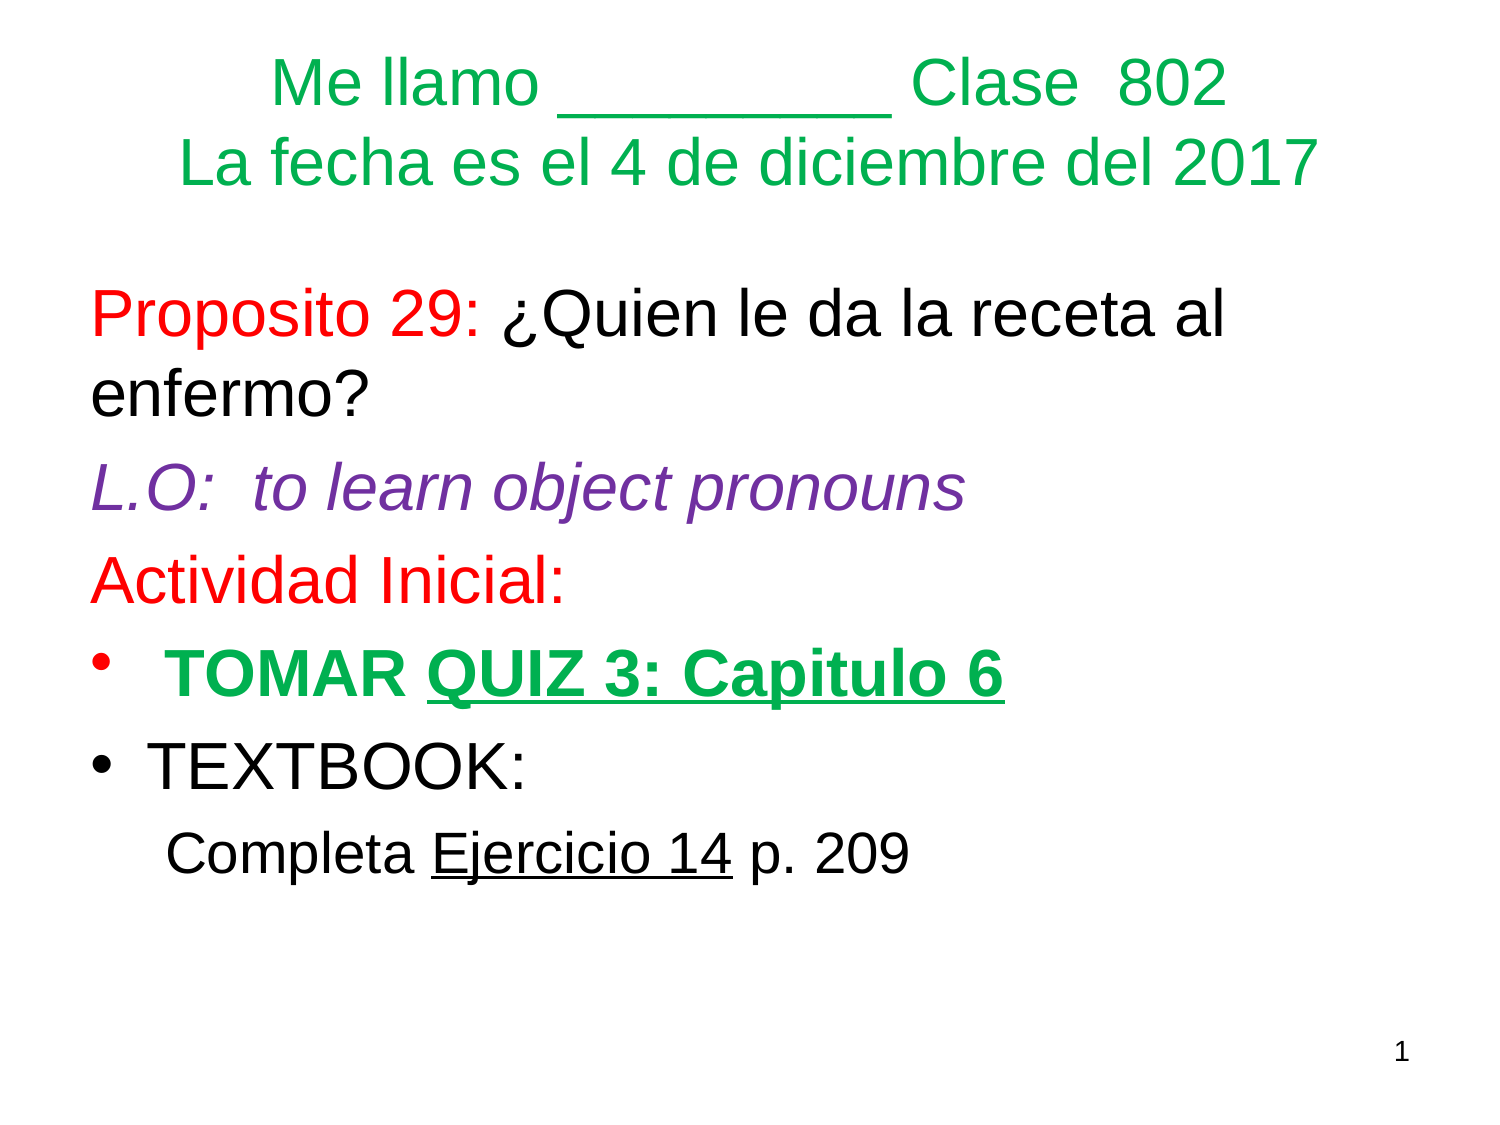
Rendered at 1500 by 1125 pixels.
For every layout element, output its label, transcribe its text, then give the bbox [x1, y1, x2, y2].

list Proposito 29: ¿Quien le da la receta al enfermo? L.O: to learn object pronouns Actividad Inicial: TOMAR QUIZ 3: Capitulo 6 TEXTBOOK: Completa Ejercicio 14 p. 209 [75, 262, 1425, 1005]
title Me llamo _________ Clase 802 La fecha es el 4 de diciembre del 2017 [0, 24, 1500, 213]
slide_number 1 [1074, 1024, 1425, 1103]
